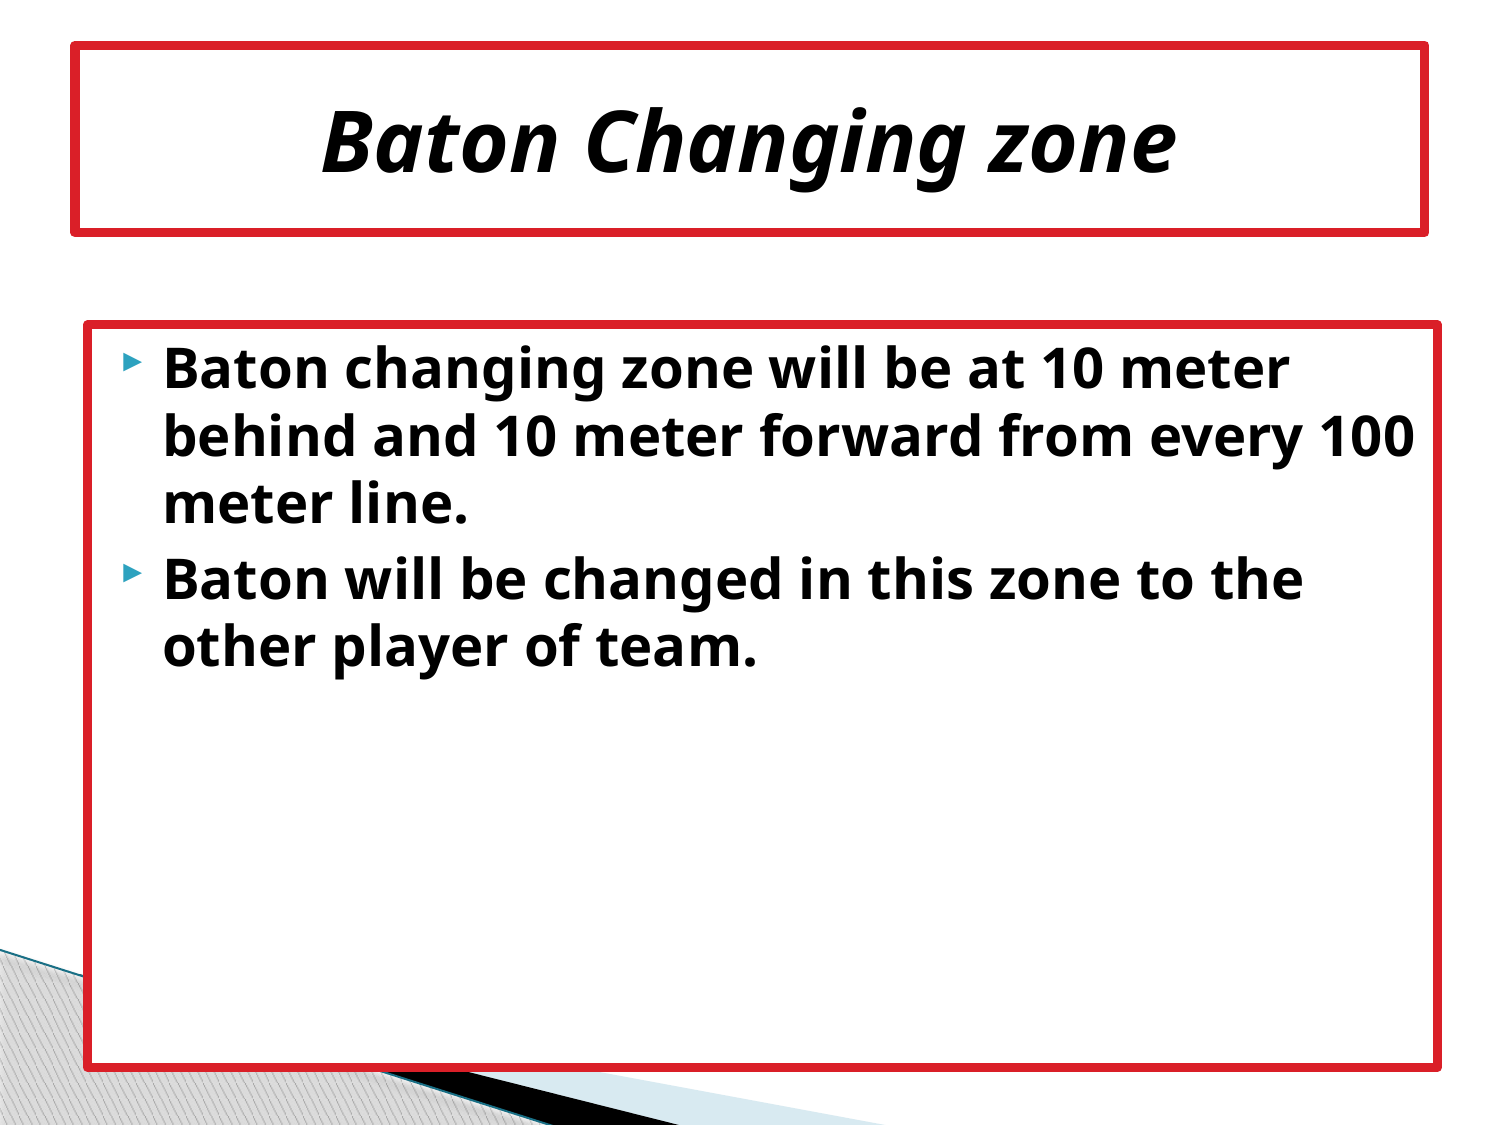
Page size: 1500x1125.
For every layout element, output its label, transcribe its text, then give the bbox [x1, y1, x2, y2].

title Baton Changing zone [70, 41, 1429, 237]
list Baton changing zone will be at 10 meter behind and 10 meter forward from every 100 meter line. Baton will be changed in this zone to the other player of team. [83, 320, 1442, 1072]
